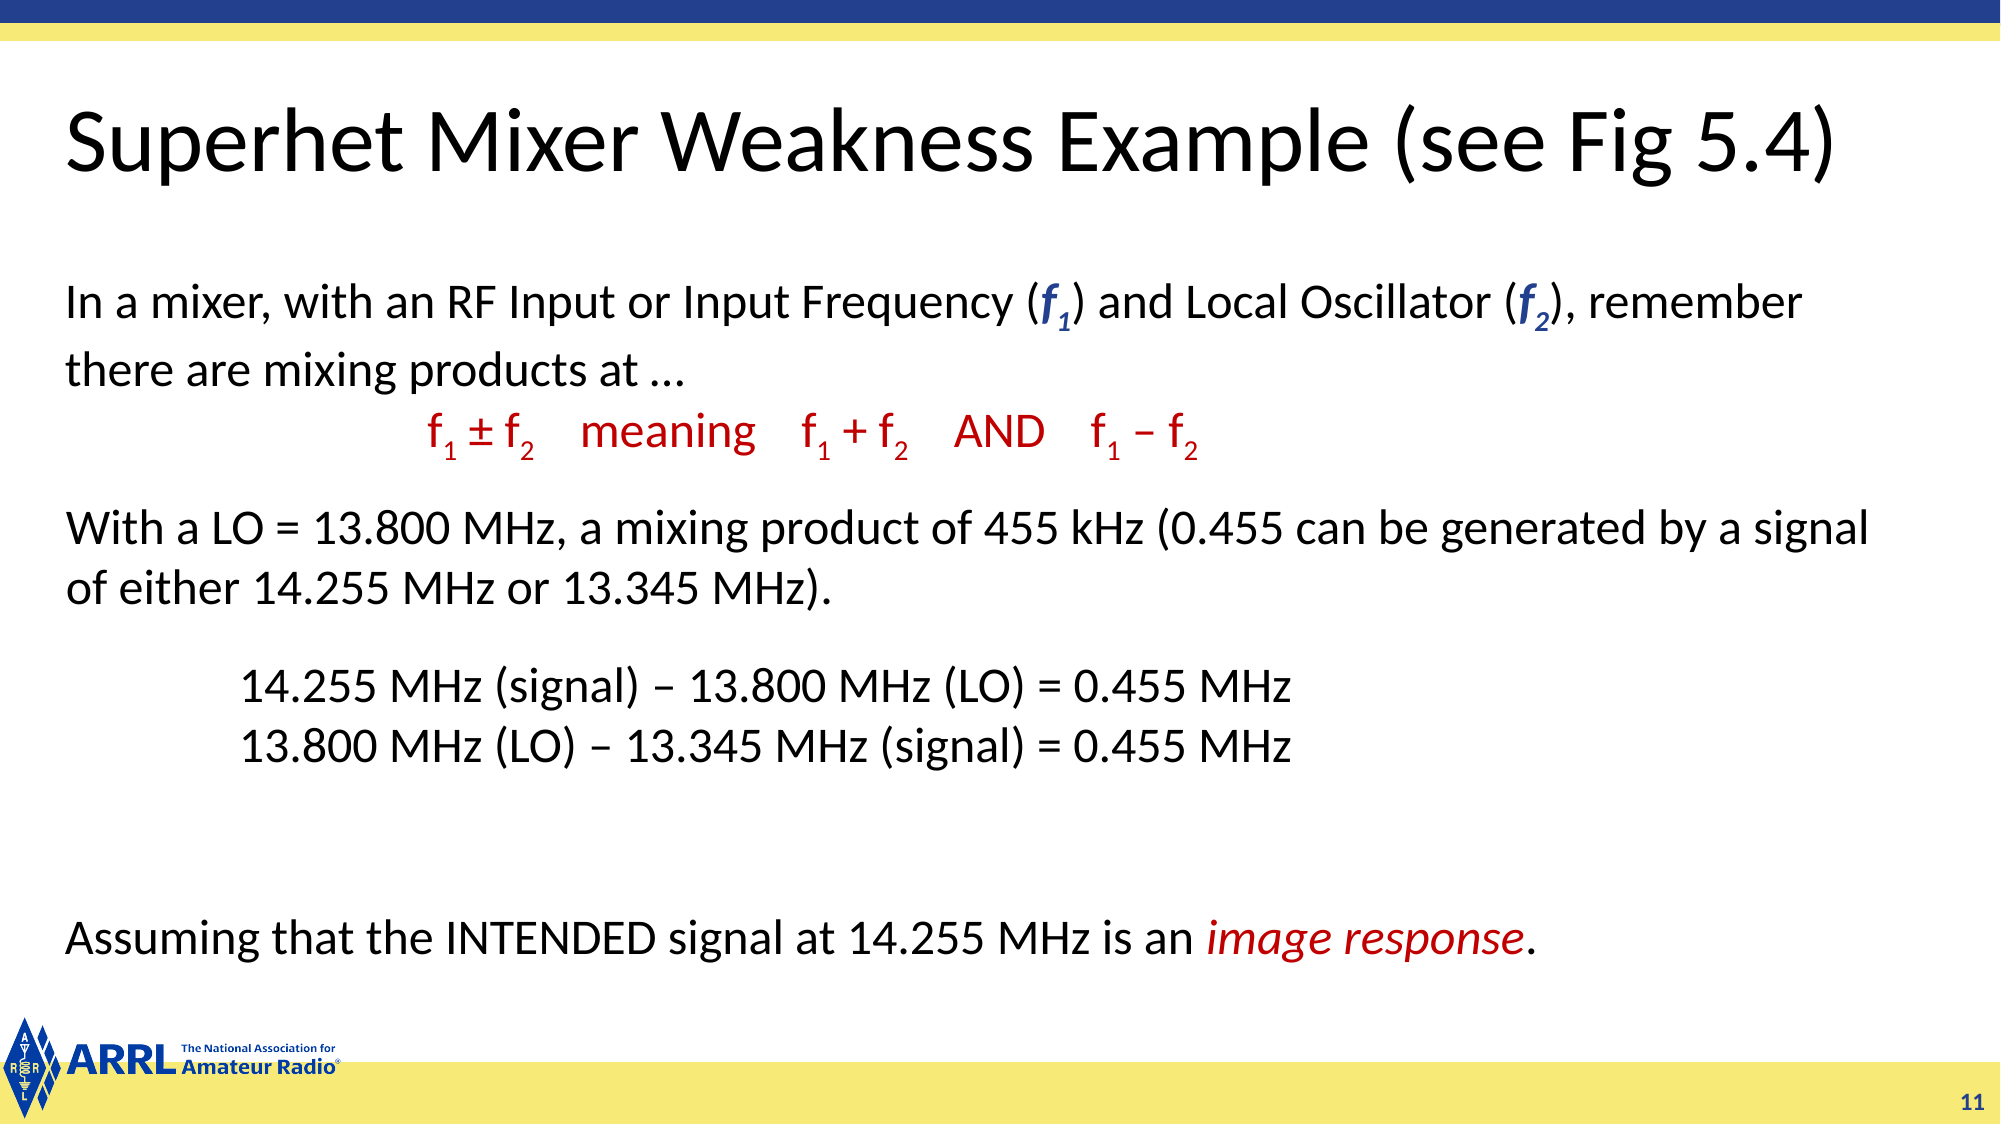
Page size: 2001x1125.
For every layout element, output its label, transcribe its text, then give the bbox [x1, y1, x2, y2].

title Superhet Mixer Weakness Example (see Fig 5.4) [50, 59, 1863, 224]
text_box f1 ± f2 meaning f1 + f2 AND f1 – f2 [412, 390, 1375, 474]
text_box 14.255 MHz (signal) – 13.800 MHz (LO) = 0.455 MHz 13.800 MHz (LO) – 13.345 MHz (signal) = 0.455 MHz [224, 645, 1904, 780]
text_box In a mixer, with an RF Input or Input Frequency (f1) and Local Oscillator (f2), remember there are mixing products at … [50, 261, 1900, 404]
text_box With a LO = 13.800 MHz, a mixing product of 455 kHz (0.455 can be generated by a signal of either 14.255 MHz or 13.345 MHz). [51, 487, 1902, 622]
text_box Assuming that the INTENDED signal at 14.255 MHz is an image response. [50, 897, 1900, 972]
picture [1, 1015, 342, 1121]
